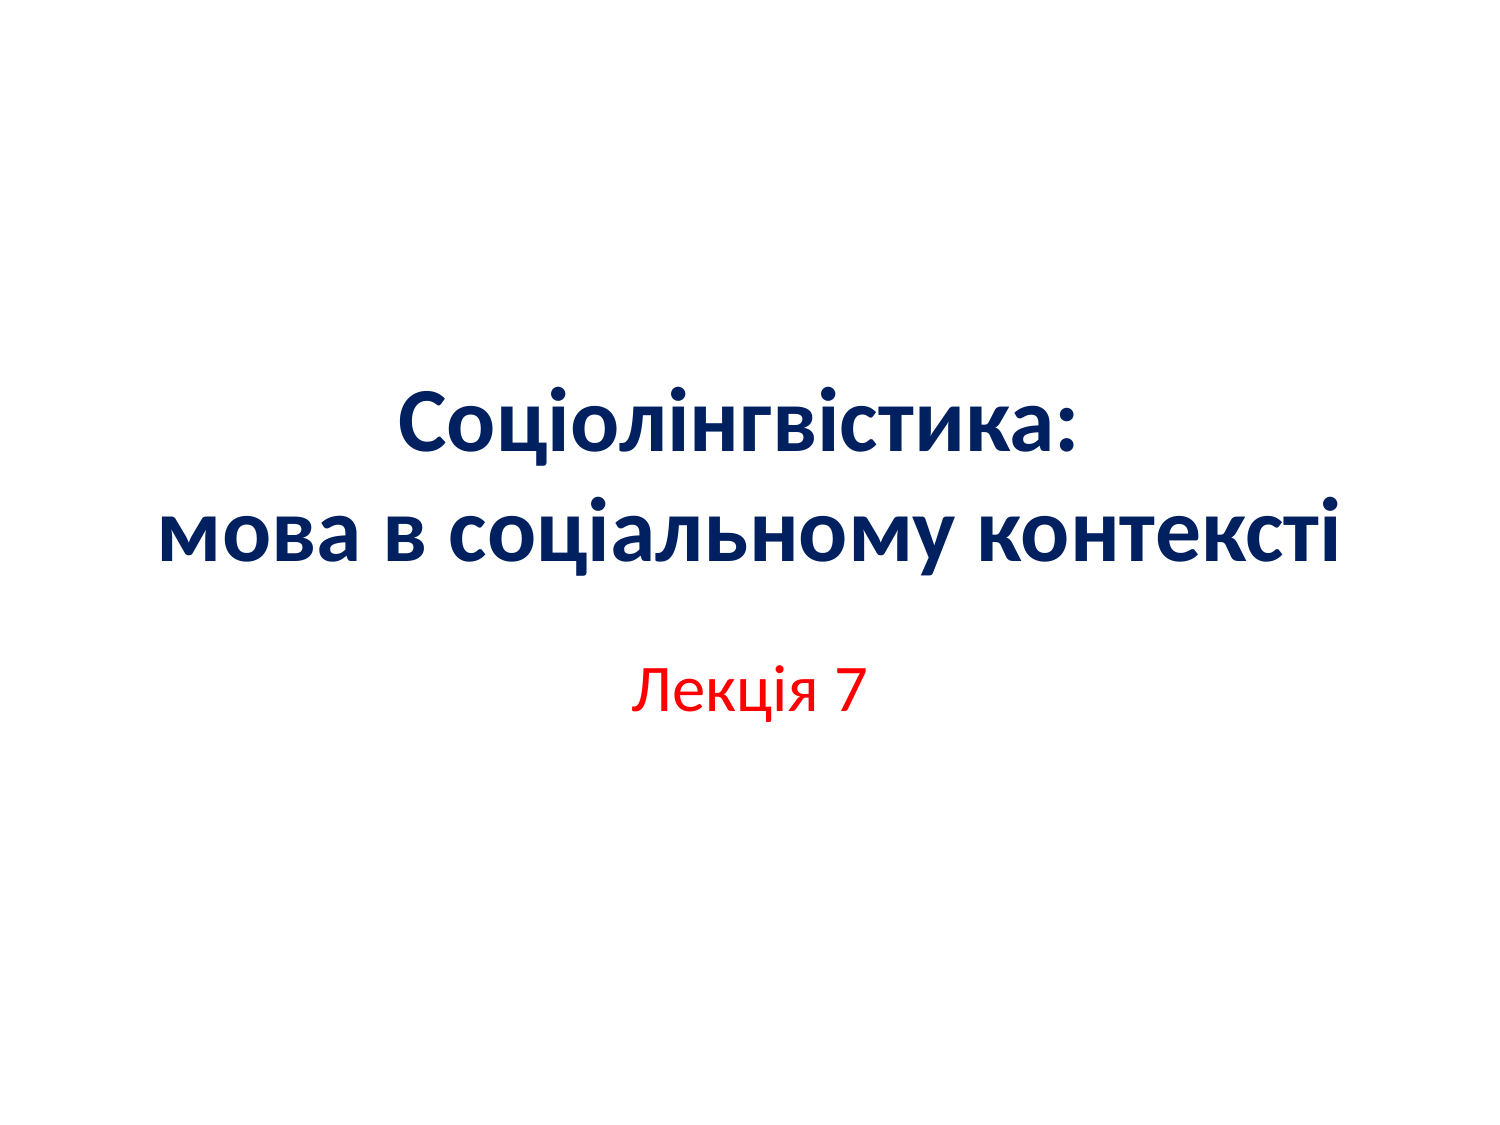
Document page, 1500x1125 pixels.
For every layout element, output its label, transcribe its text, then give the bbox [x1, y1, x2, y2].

subtitle Лекція 7 [225, 637, 1275, 925]
title Соціолінгвістика: мова в соціальному контексті [112, 349, 1388, 591]
